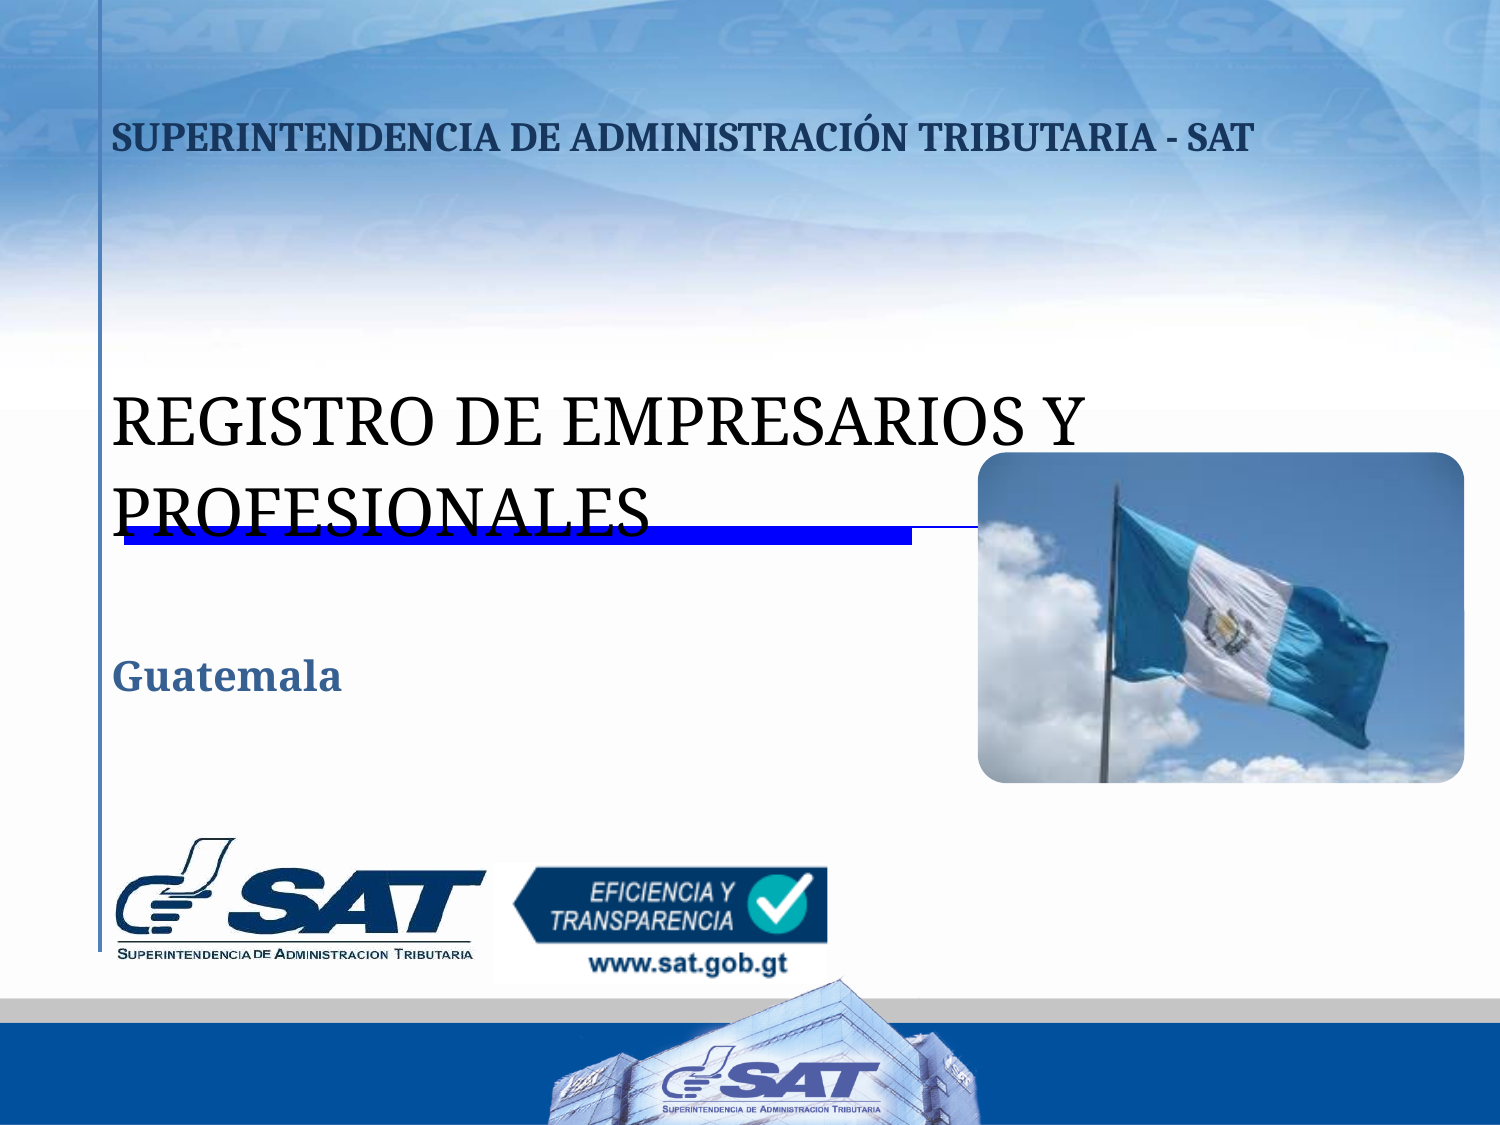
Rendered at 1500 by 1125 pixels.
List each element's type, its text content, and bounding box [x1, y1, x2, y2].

table_cell [102, 767, 1442, 952]
table_cell REGISTRO DE EMPRESARIOS Y PROFESIONALES Guatemala [102, 417, 1442, 767]
picture [0, 0, 1500, 1125]
